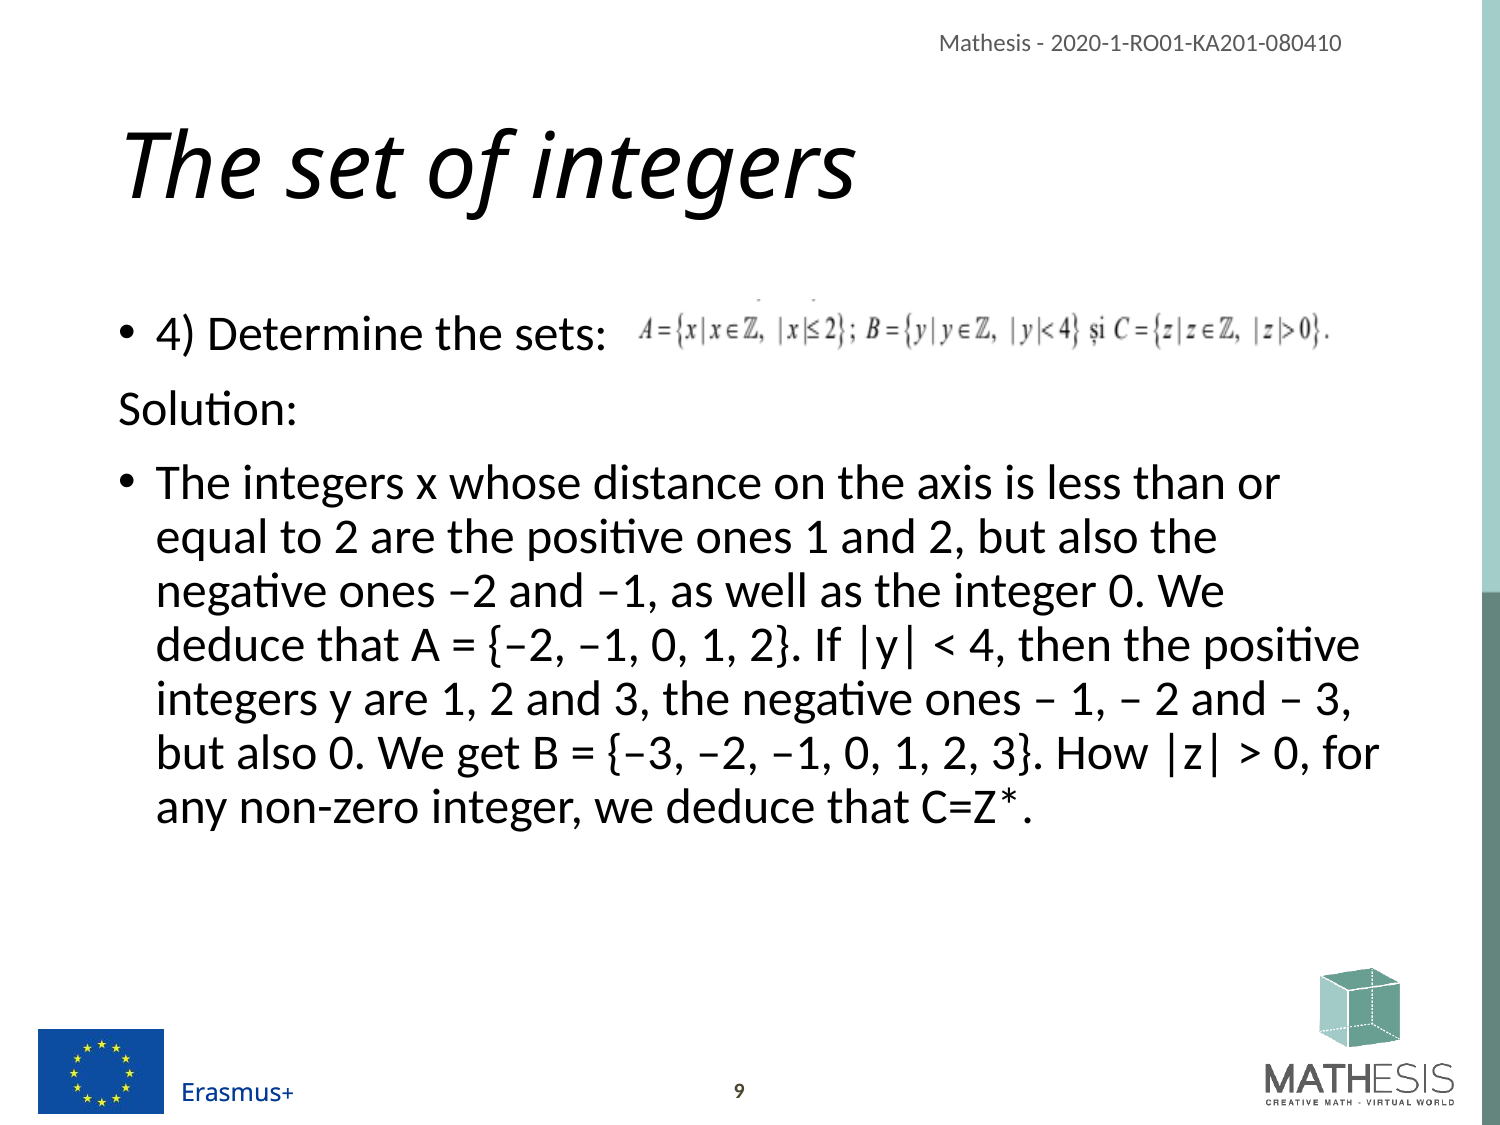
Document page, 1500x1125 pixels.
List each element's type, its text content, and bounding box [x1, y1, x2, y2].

title The set of integers [103, 59, 1397, 278]
picture [624, 299, 1347, 358]
picture [38, 1029, 164, 1114]
list 4) Determine the sets: Solution: The integers x whose distance on the axis is less than or equal to 2 are the positive ones 1 and 2, but also the negative ones –2 and –1, as well as the integer 0. We deduce that A = {–2, –1, 0, 1, 2}. If |y| < 4, then the positive integers y are 1, 2 and 3, the negative ones – 1, – 2 and – 3, but also 0. We get B = {–3, –2, –1, 0, 1, 2, 3}. How |z| > 0, for any non-zero integer, we deduce that C=Z*. [103, 299, 1397, 1014]
